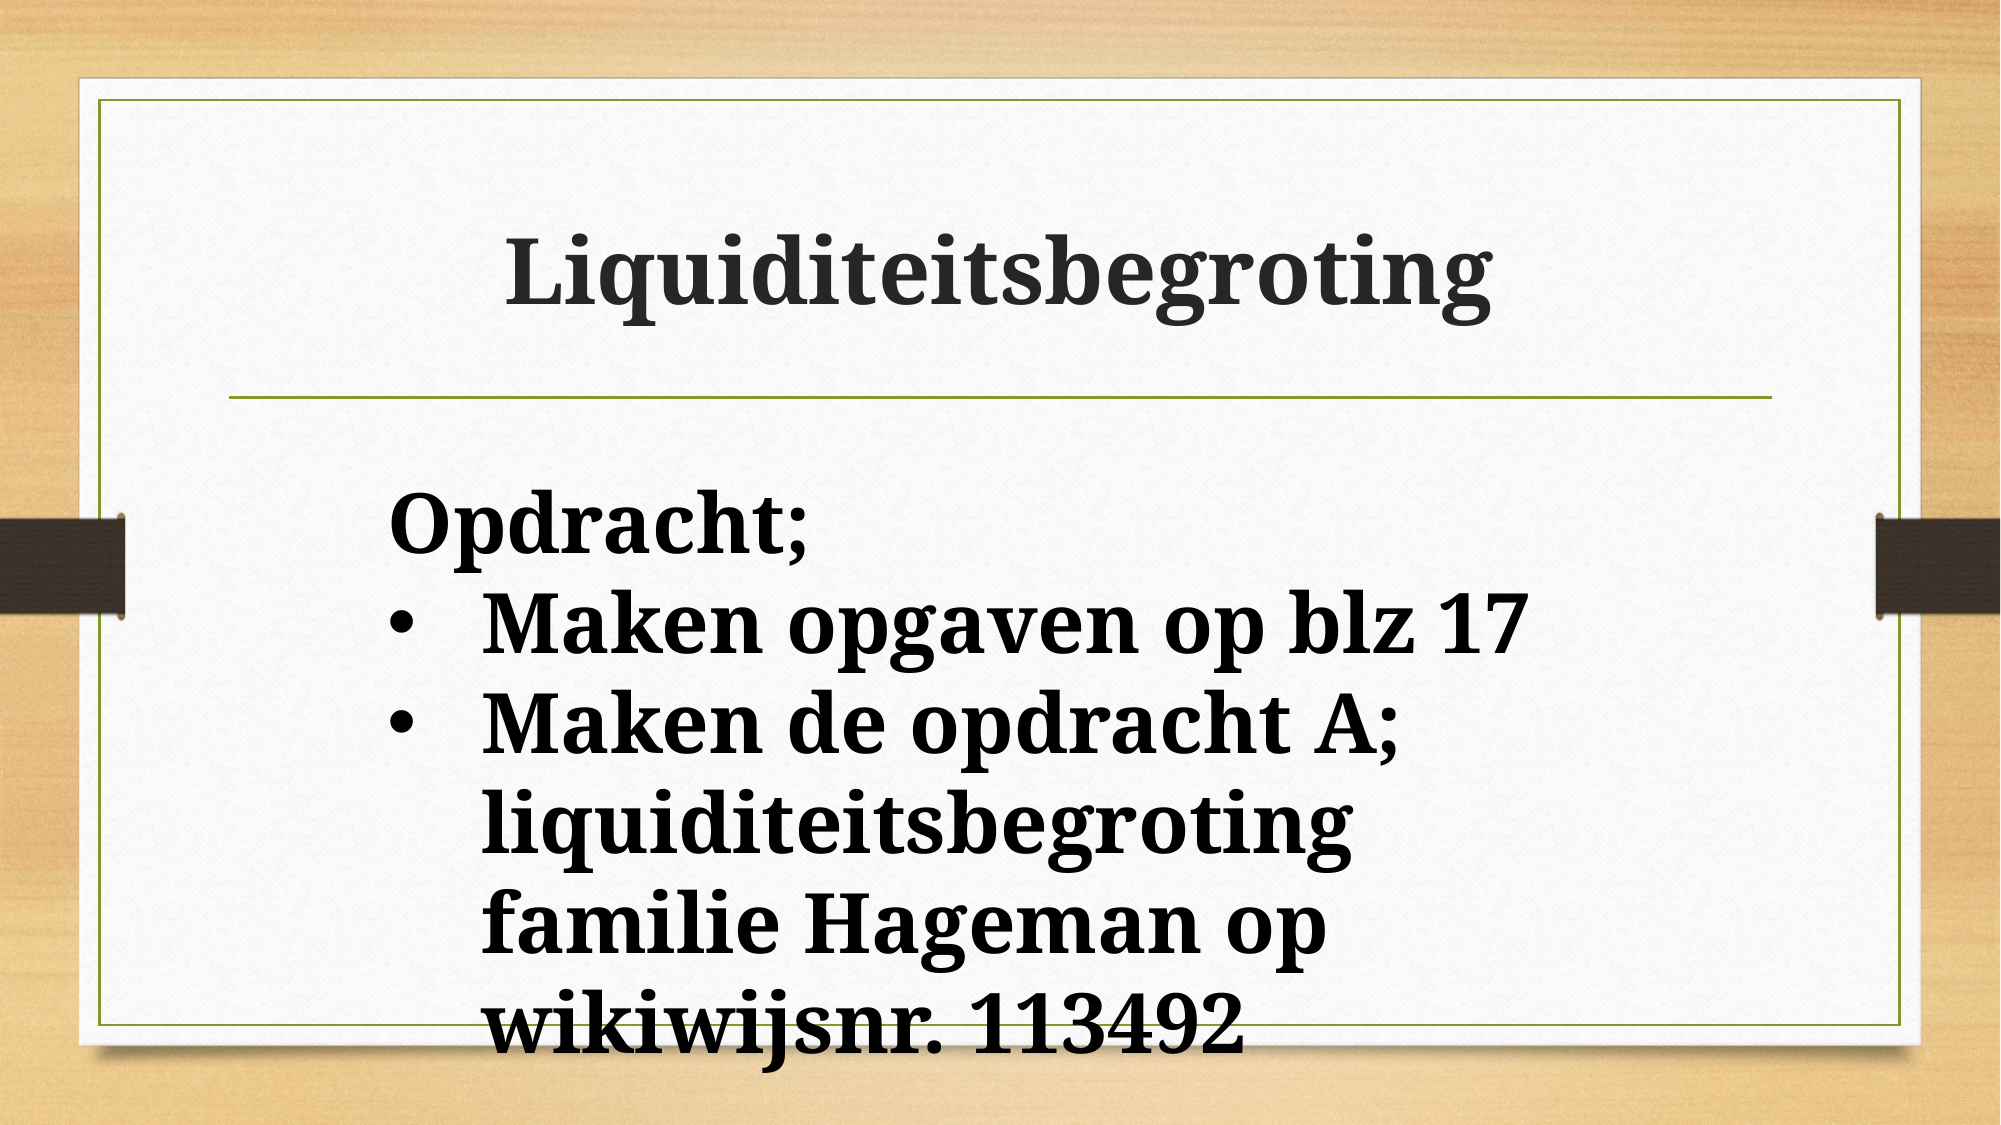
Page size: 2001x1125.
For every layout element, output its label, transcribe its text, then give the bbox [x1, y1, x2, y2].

text_box Opdracht; Maken opgaven op blz 17 Maken de opdracht A; liquiditeitsbegroting familie Hageman op wikiwijsnr. 113492 [373, 463, 1632, 1078]
title Liquiditeitsbegroting [212, 161, 1788, 375]
picture [0, 0, 2001, 1125]
